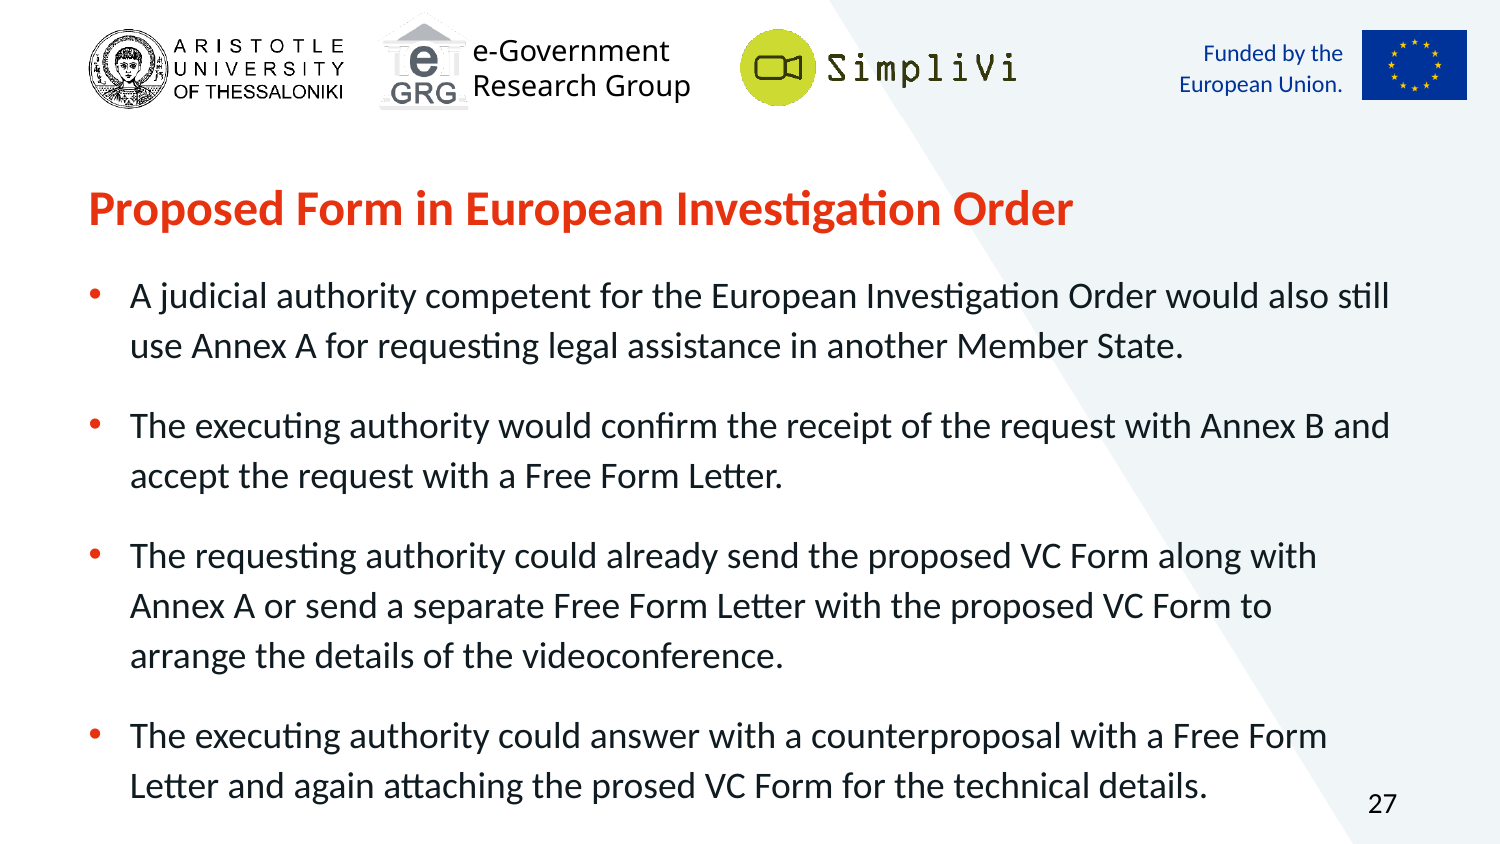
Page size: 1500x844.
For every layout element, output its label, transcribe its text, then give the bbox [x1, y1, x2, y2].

picture [0, 0, 1500, 844]
slide_number 27 [1263, 785, 1398, 819]
list A judicial authority competent for the European Investigation Order would also still use Annex A for requesting legal assistance in another Member State. The executing authority would confirm the receipt of the request with Annex B and accept the request with a Free Form Letter. The requesting authority could already send the proposed VC Form along with Annex A or send a separate Free Form Letter with the proposed VC Form to arrange the details of the videoconference. The executing authority could answer with a counterproposal with a Free Form Letter and again attaching the prosed VC Form for the technical details. [88, 266, 1398, 756]
title Proposed Form in European Investigation Order [88, 173, 1398, 266]
